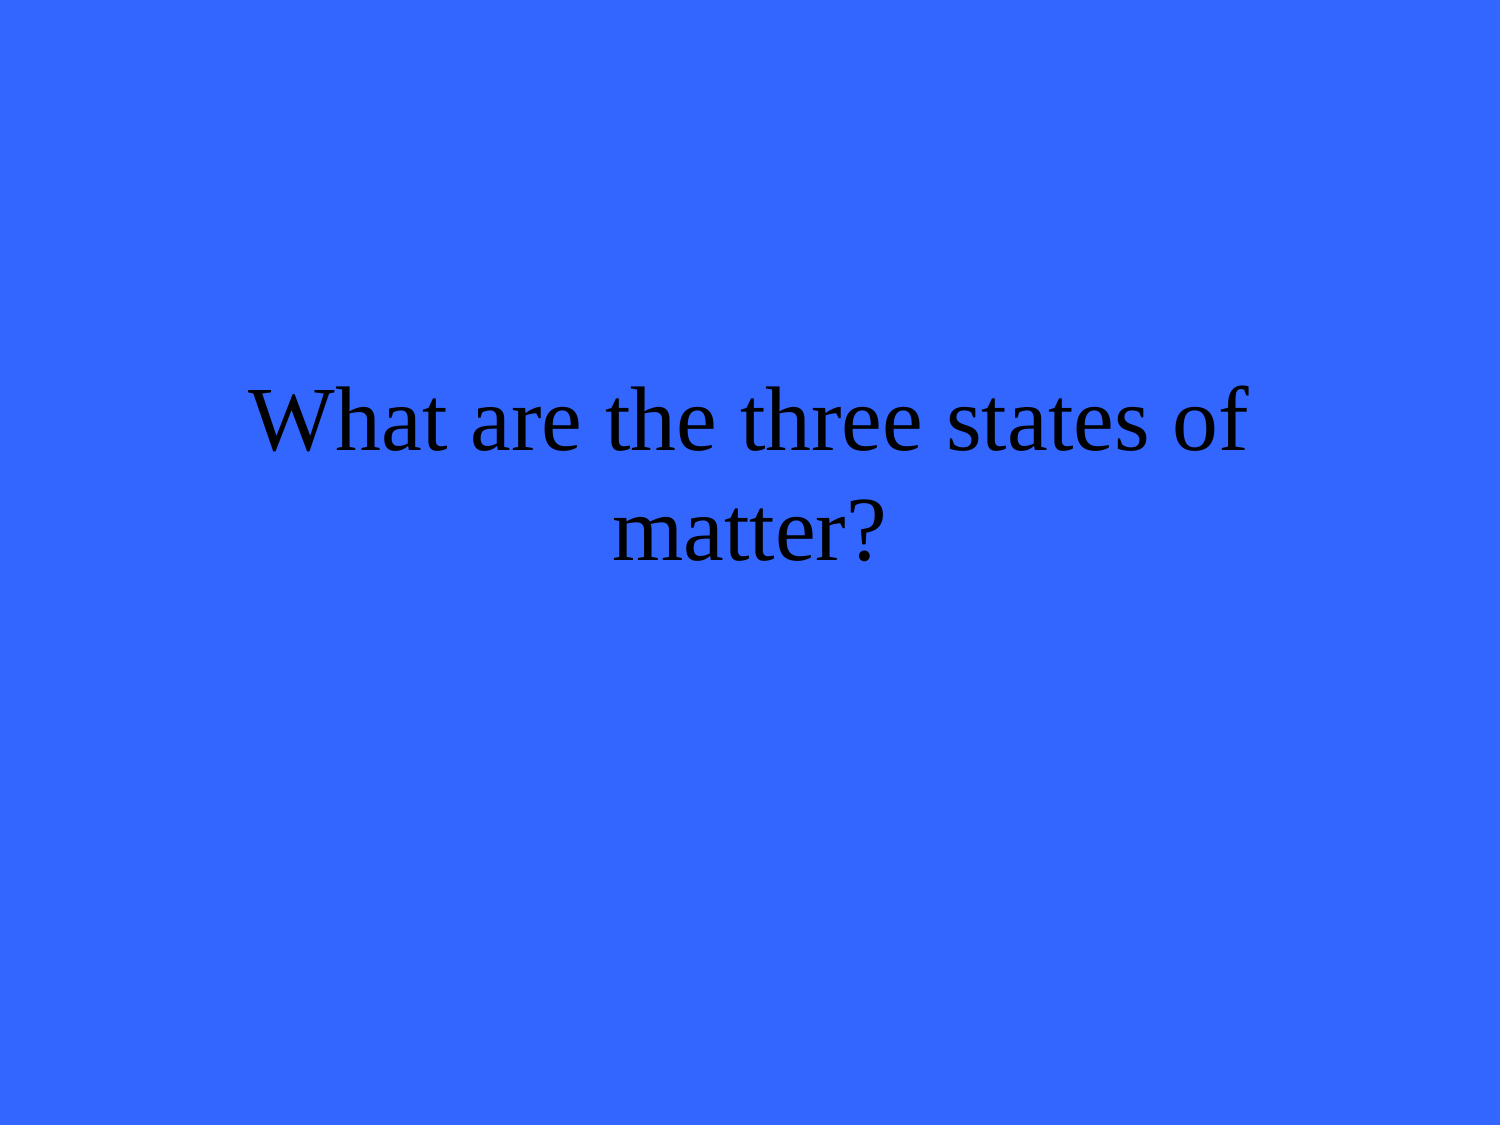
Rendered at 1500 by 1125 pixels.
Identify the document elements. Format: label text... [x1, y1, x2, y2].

title What are the three states of matter? [112, 374, 1388, 563]
